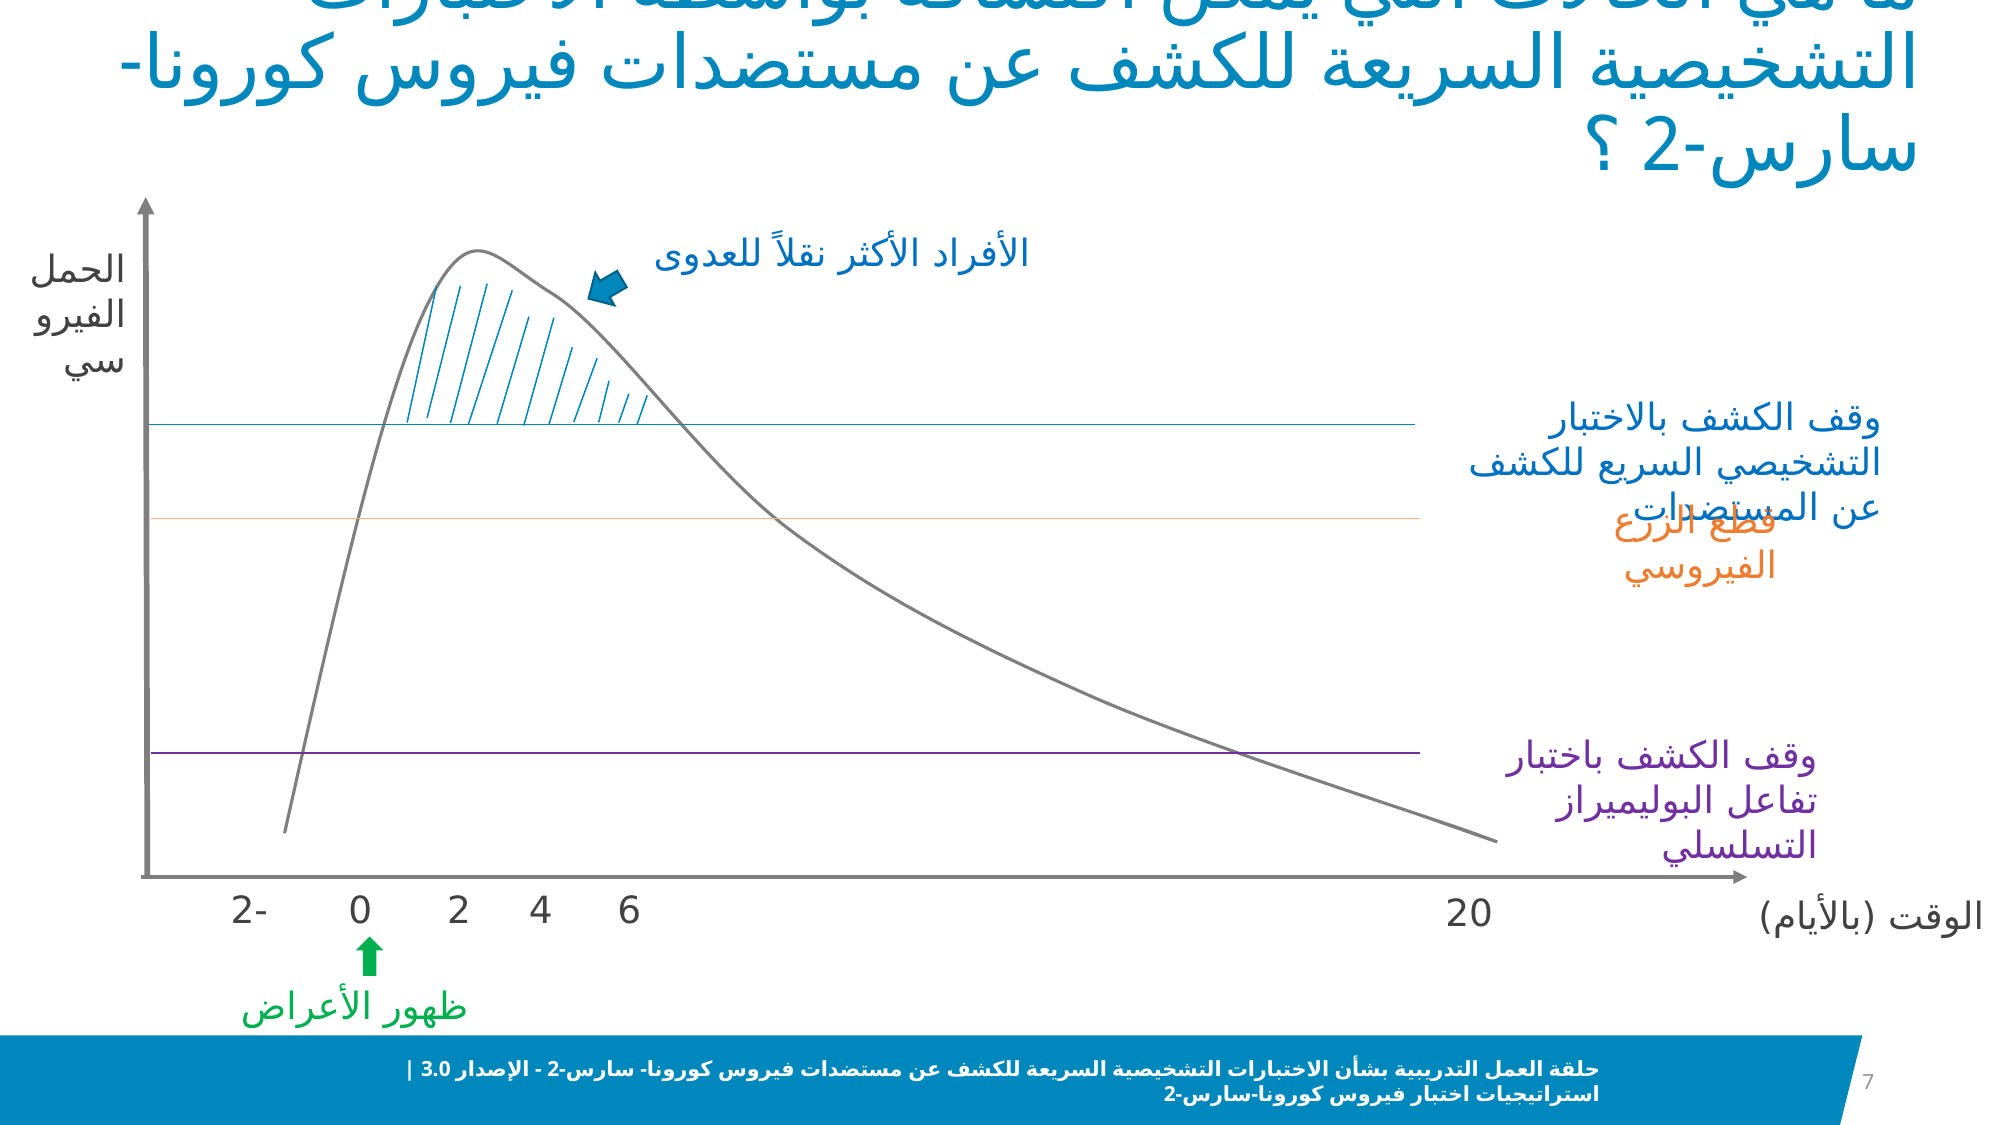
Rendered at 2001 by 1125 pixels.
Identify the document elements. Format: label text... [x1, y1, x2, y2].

text_box 20 [1410, 881, 1508, 942]
text_box [384, 353, 450, 424]
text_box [523, 317, 554, 426]
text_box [573, 358, 598, 422]
text_box [588, 270, 627, 306]
text_box -2 [207, 878, 283, 939]
text_box 6 [612, 878, 657, 984]
text_box [284, 754, 1443, 834]
text_box قطع الزرع الفيروسي [1447, 488, 1793, 594]
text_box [468, 290, 513, 425]
footer حلقة العمل التدريبية بشأن الاختبارات التشخيصية السريعة للكشف عن مستضدات فيروس كورونا- سارس-2 - الإصدار 3.0 | استراتيجيات اختبار فيروس كورونا-سارس-2 [399, 1039, 1600, 1122]
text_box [513, 316, 529, 424]
text_box 0 [342, 878, 387, 984]
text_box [618, 393, 629, 423]
text_box وقف الكشف بالاختبار التشخيصي السريع للكشف عن المستضدات [1451, 385, 1898, 536]
title ما هي الحالات التي يمكن اكتشافه بواسطة الاختبارات التشخيصية السريعة للكشف عن مستضدات فيروس كورونا- سارس-2 ؟ [109, 31, 1922, 187]
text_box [407, 286, 437, 423]
text_box الأفراد الأكثر نقلاً للعدوى [629, 221, 1046, 282]
text_box 4 [523, 878, 568, 984]
text_box [302, 519, 1236, 752]
text_box [358, 425, 775, 518]
text_box الوقت (بالأيام) [1702, 884, 2000, 945]
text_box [427, 285, 450, 418]
text_box ظهور الأعراض [171, 974, 484, 1035]
text_box 2 [441, 878, 486, 984]
text_box وقف الكشف باختبار تفاعل البوليميراز التسلسلي [1443, 723, 1834, 874]
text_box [450, 283, 488, 424]
text_box الحمل الفيروسي [0, 237, 141, 388]
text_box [637, 395, 648, 425]
slide_number 7 [1862, 1035, 1947, 1125]
text_box [437, 250, 682, 424]
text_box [548, 347, 573, 426]
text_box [598, 380, 610, 423]
